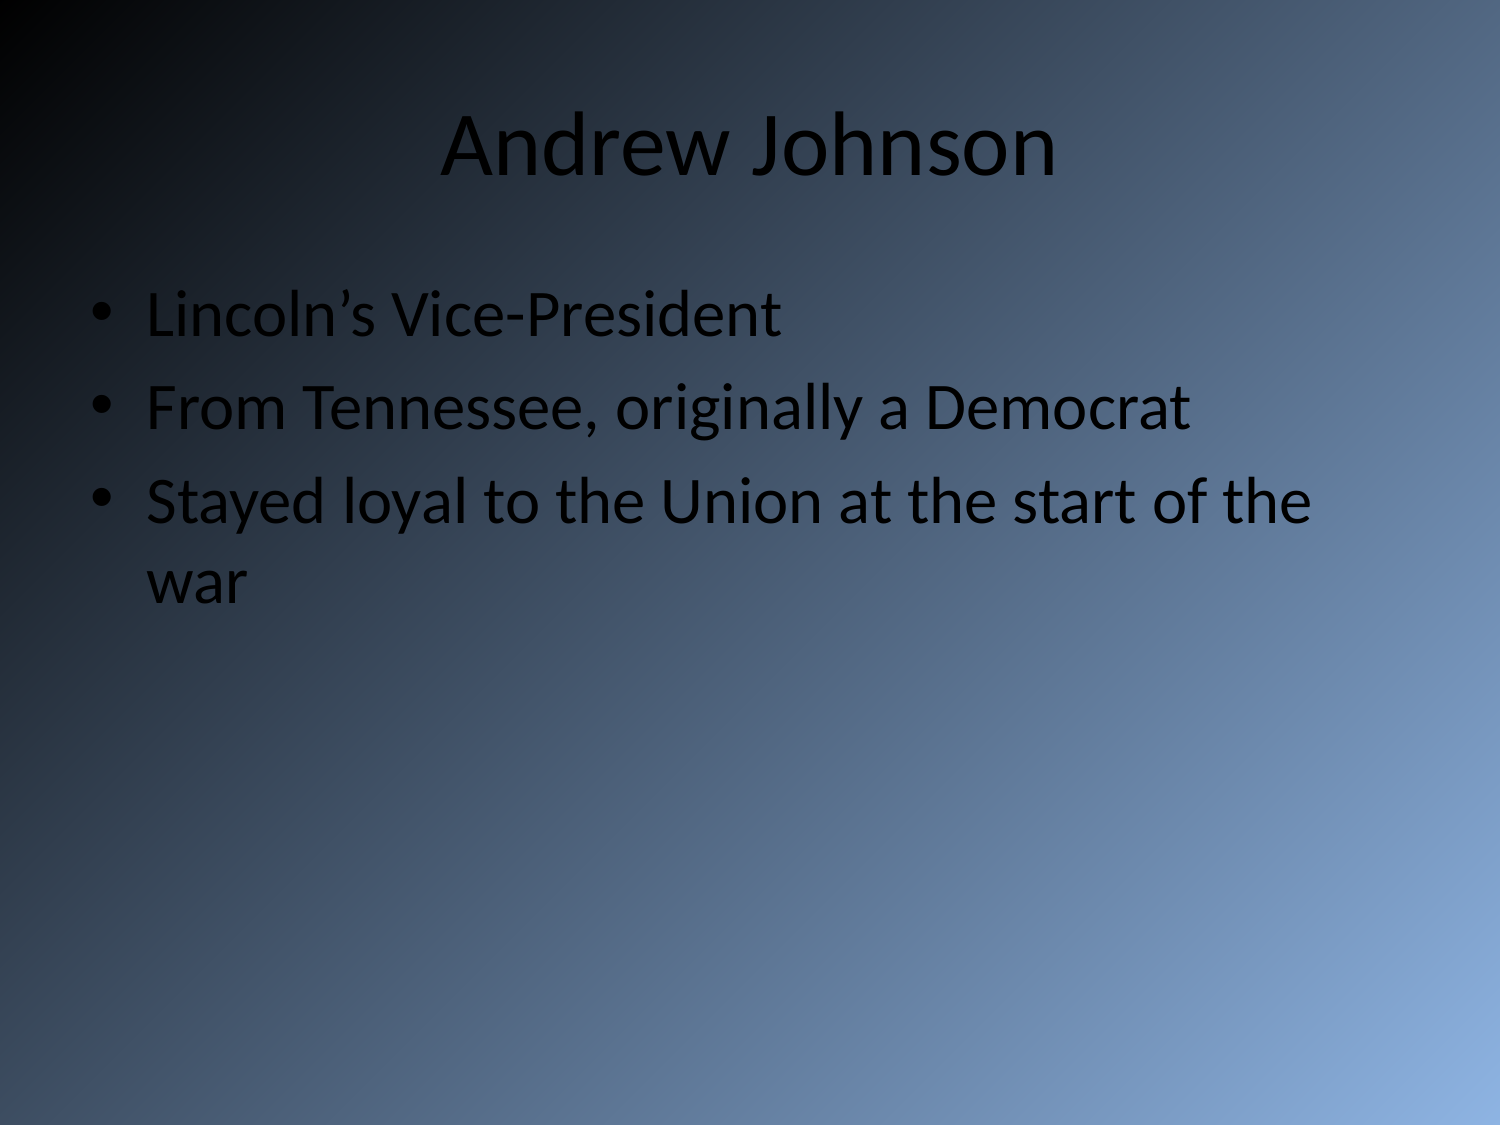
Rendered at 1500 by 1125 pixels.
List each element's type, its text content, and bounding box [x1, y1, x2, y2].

list Lincoln’s Vice-President From Tennessee, originally a Democrat Stayed loyal to the Union at the start of the war [75, 262, 1425, 1005]
title Andrew Johnson [75, 45, 1425, 233]
